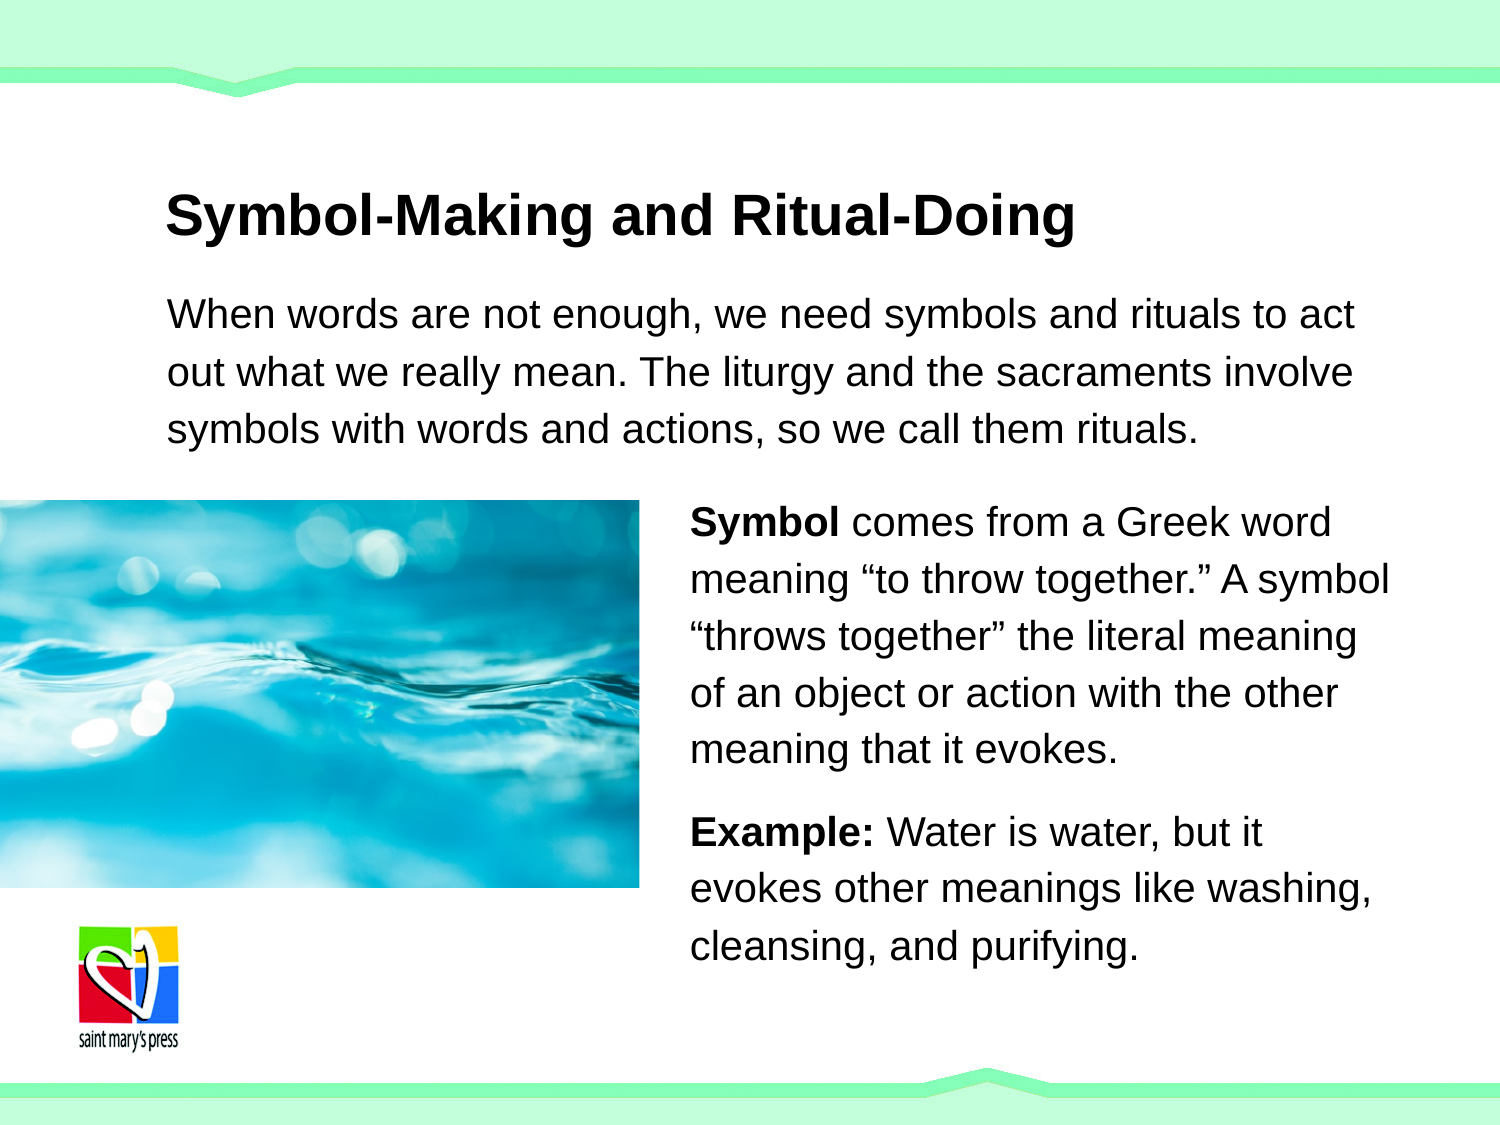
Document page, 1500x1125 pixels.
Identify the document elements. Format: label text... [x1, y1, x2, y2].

picture [0, 0, 1500, 1125]
text_box Symbol comes from a Greek word meaning “to throw together.” A symbol “throws together” the literal meaning of an object or action with the other meaning that it evokes. Example: Water is water, but it evokes other meanings like washing, cleansing, and purifying. [674, 480, 1413, 976]
list When words are not enough, we need symbols and rituals to act out what we really mean. The liturgy and the sacraments involve symbols with words and actions, so we call them rituals. [151, 272, 1377, 461]
title Symbol-Making and Ritual-Doing [150, 168, 1325, 257]
